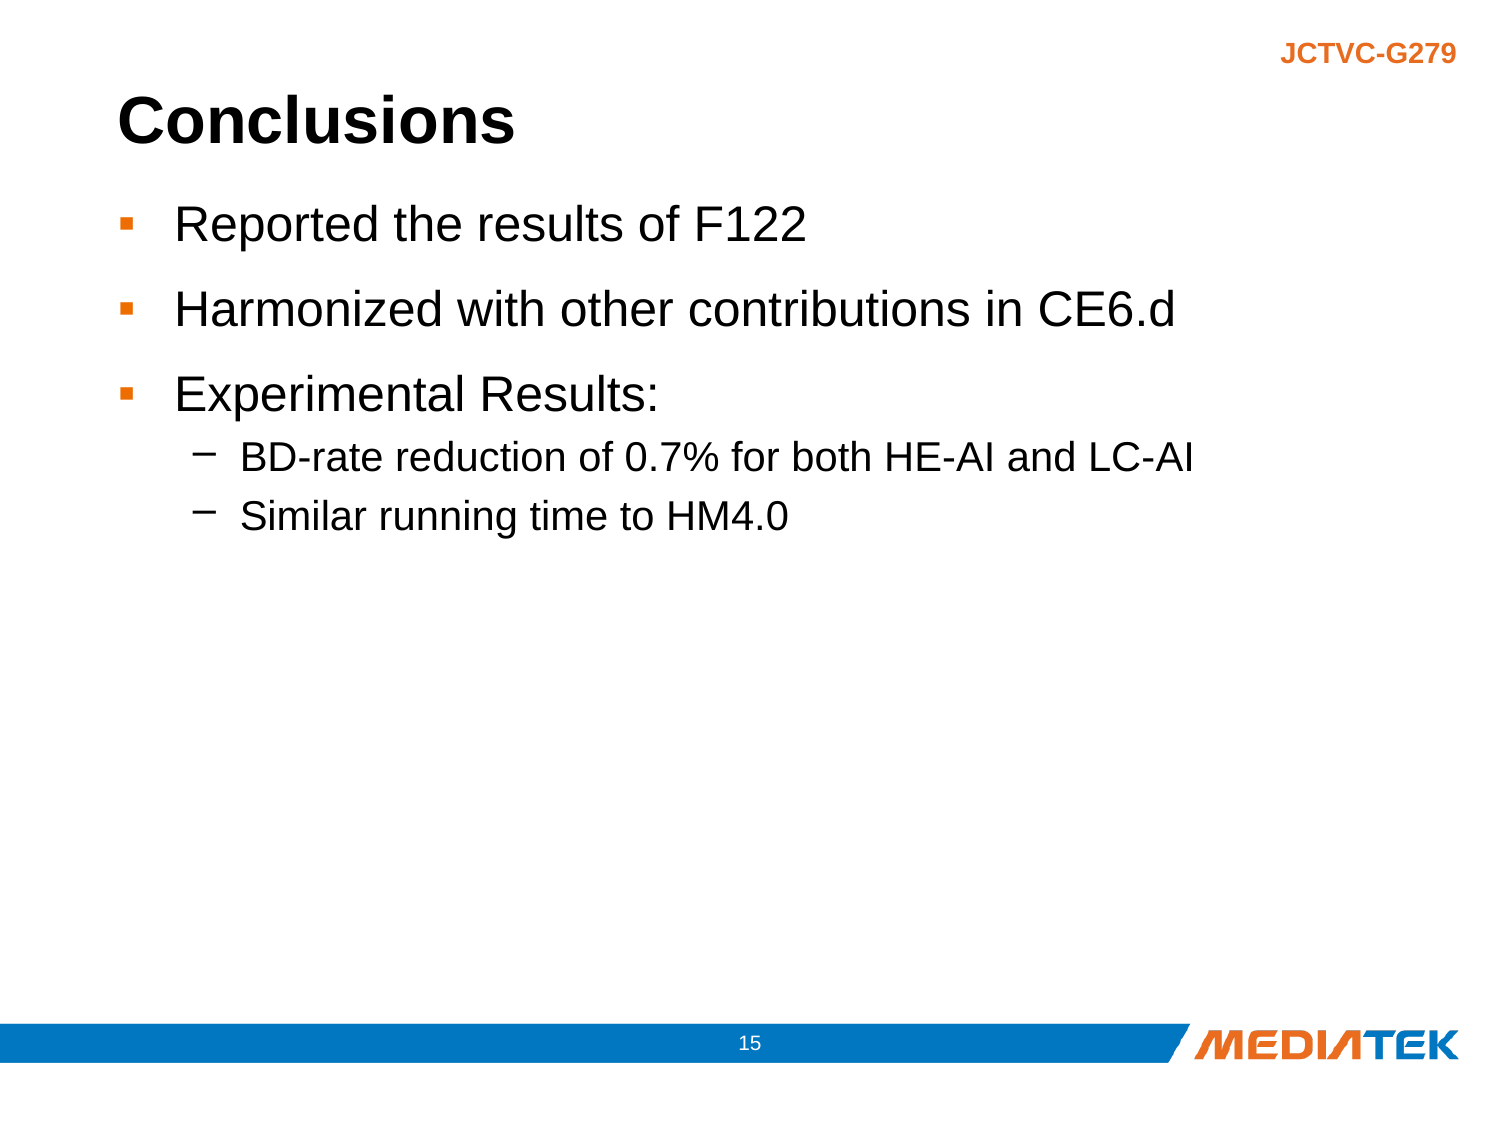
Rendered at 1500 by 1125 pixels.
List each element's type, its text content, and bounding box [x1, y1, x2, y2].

picture [789, 1023, 1459, 1063]
slide_number 14 [711, 1022, 789, 1090]
picture [0, 1023, 711, 1063]
list Reported the results of F122 Harmonized with other contributions in CE6.d Experimental Results: BD-rate reduction of 0.7% for both HE-AI and LC-AI Similar running time to HM4.0 [102, 184, 1425, 998]
title Conclusions [101, 62, 1425, 172]
